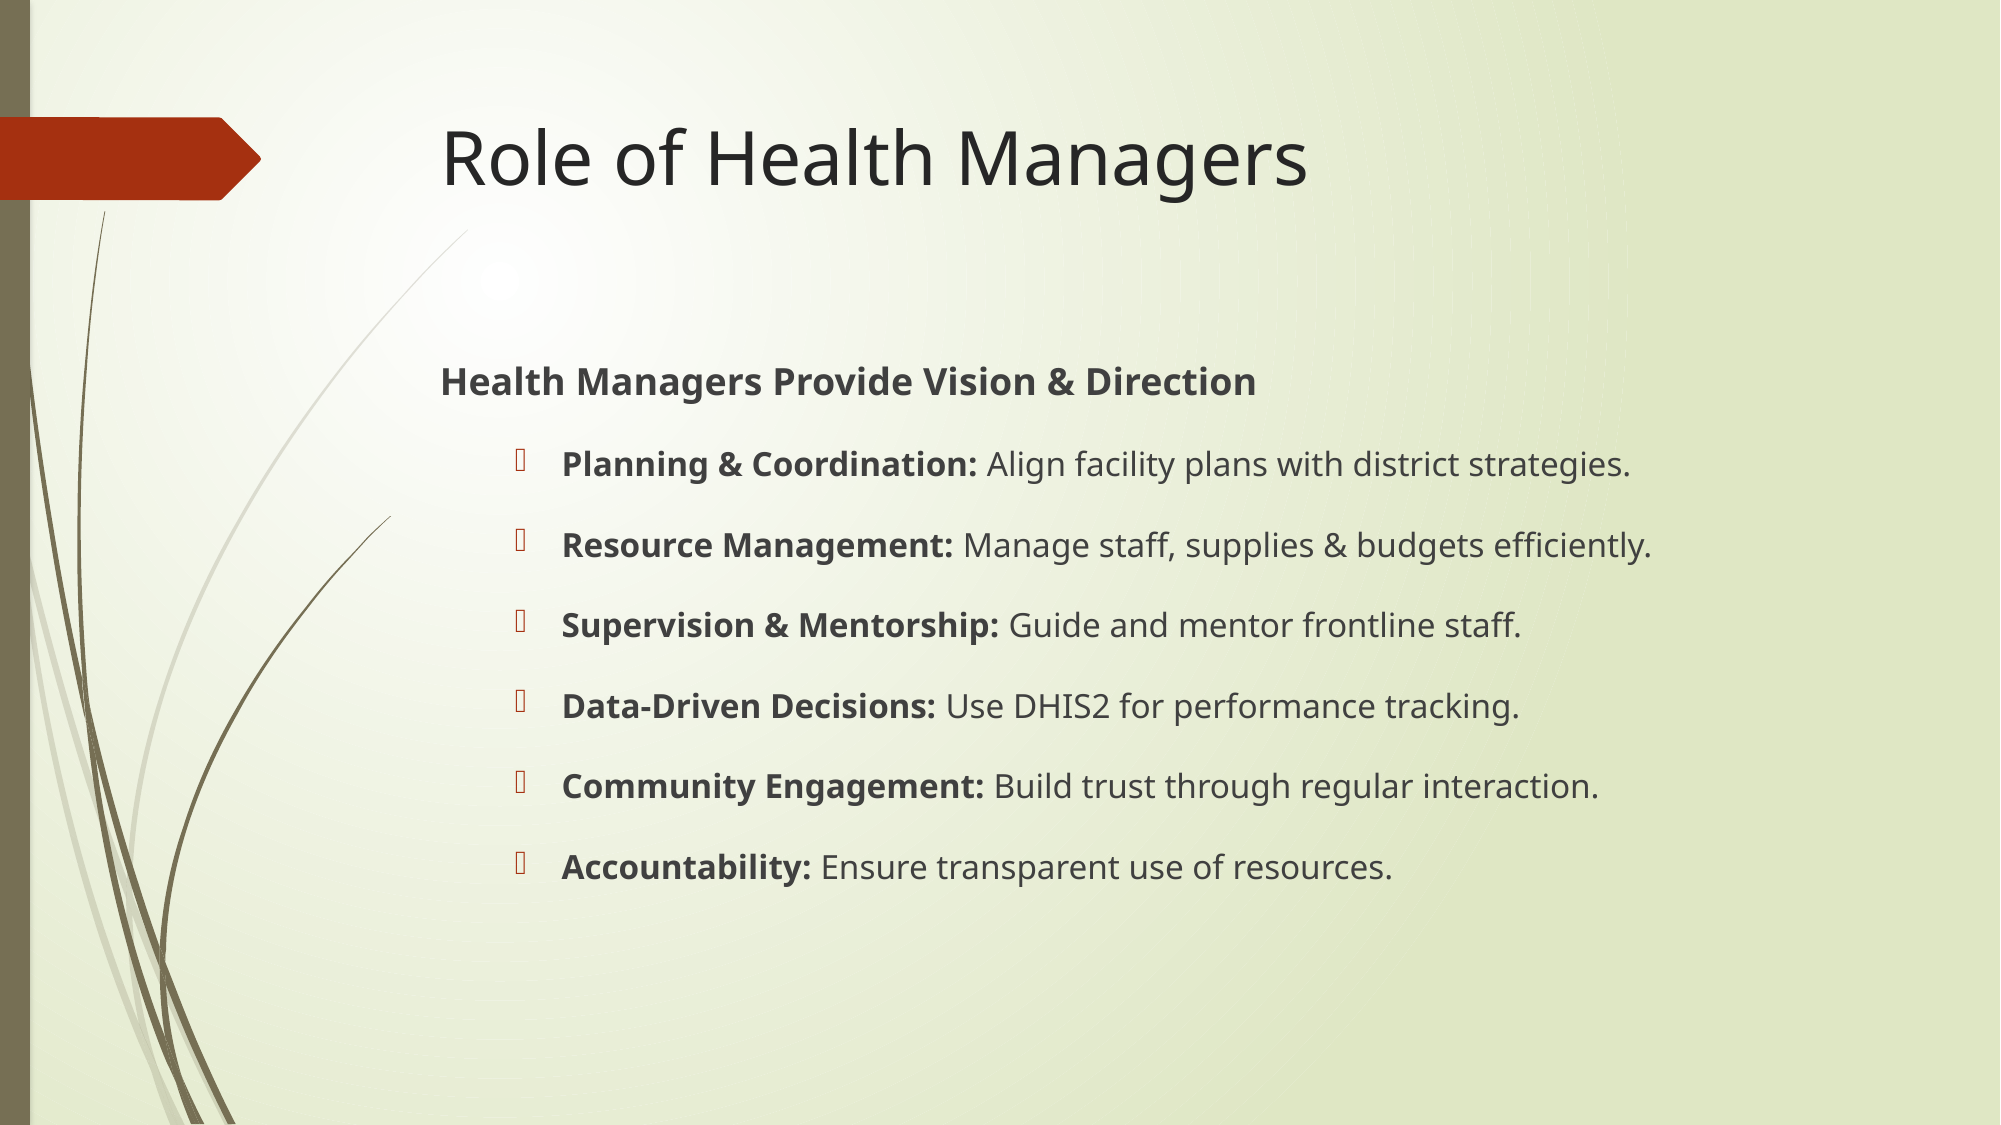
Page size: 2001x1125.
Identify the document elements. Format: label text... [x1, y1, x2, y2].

title Role of Health Managers [425, 102, 1888, 313]
list Health Managers Provide Vision & Direction Planning & Coordination: Align facility plans with district strategies. Resource Management: Manage staff, supplies & budgets efficiently. Supervision & Mentorship: Guide and mentor frontline staff. Data-Driven Decisions: Use DHIS2 for performance tracking. Community Engagement: Build trust through regular interaction. Accountability: Ensure transparent use of resources. [424, 350, 1888, 970]
